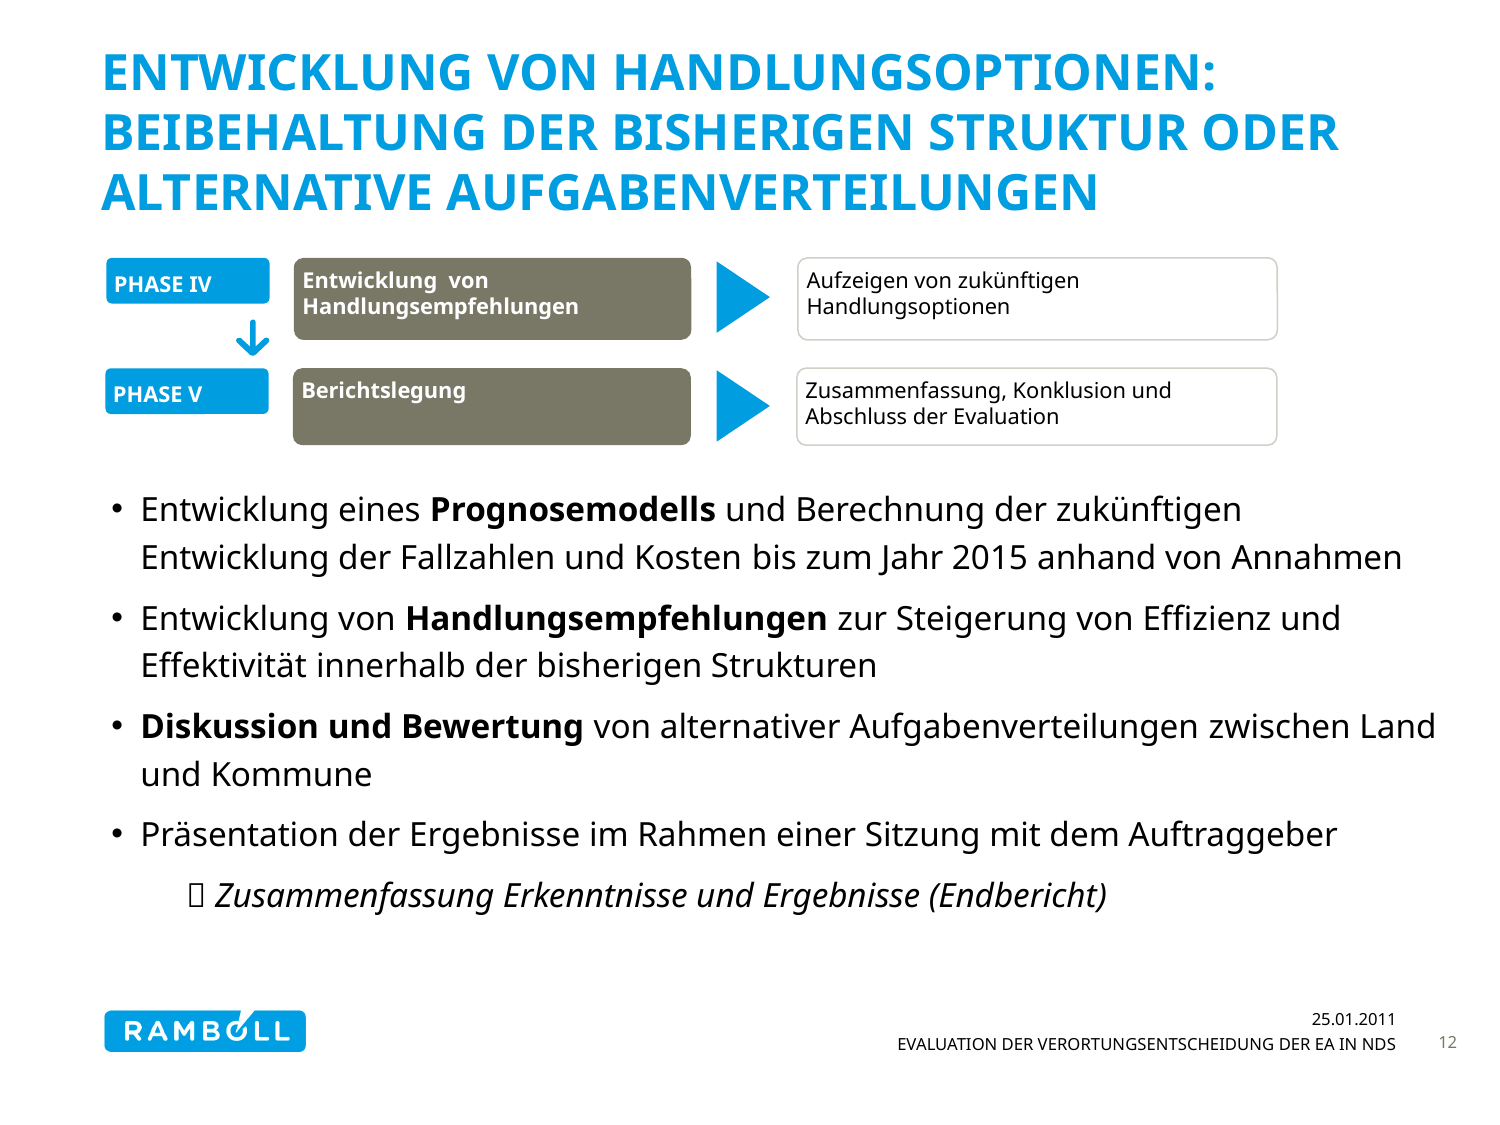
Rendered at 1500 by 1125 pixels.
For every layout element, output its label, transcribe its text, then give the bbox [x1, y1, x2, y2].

text_box Zusammenfassung, Konklusion und Abschluss der Evaluation [796, 368, 1277, 446]
text_box PHASE V [105, 368, 269, 415]
text_box [714, 257, 774, 337]
text_box Aufzeigen von zukünftigen Handlungsoptionen [797, 257, 1278, 340]
title ENTWICKLUNG VON HANDLUNGSOPTIONEN: BEIBEHALTUNG DER BISHERIGEN STRUKTUR ODER ALTERNATIVE AUFGABENVERTEILUNGEN [101, 37, 1466, 229]
text_box PHASE IV [106, 257, 270, 304]
text_box Entwicklung eines Prognosemodells und Berechnung der zukünftigen Entwicklung der Fallzahlen und Kosten bis zum Jahr 2015 anhand von Annahmen Entwicklung von Handlungsempfehlungen zur Steigerung von Effizienz und Effektivität innerhalb der bisherigen Strukturen Diskussion und Bewertung von alternativer Aufgabenverteilungen zwischen Land und Kommune Präsentation der Ergebnisse im Rahmen einer Sitzung mit dem Auftraggeber  Zusammenfassung Erkenntnisse und Ergebnisse (Endbericht) [105, 480, 1442, 1035]
text_box Entwicklung von Handlungsempfehlungen [293, 257, 692, 340]
slide_number 12 [1398, 1030, 1458, 1057]
text_box Evaluation der Verortungsentscheidung der EA in Nds [749, 1030, 1397, 1057]
text_box [236, 319, 270, 356]
picture [0, 1008, 307, 1125]
picture [228, 1035, 245, 1040]
picture [256, 1035, 268, 1040]
text_box 25.01.2011 [749, 1005, 1397, 1030]
text_box [714, 366, 774, 446]
picture [276, 1035, 289, 1040]
picture [149, 1035, 167, 1040]
picture [204, 1035, 219, 1040]
text_box Berichtslegung [292, 368, 691, 446]
